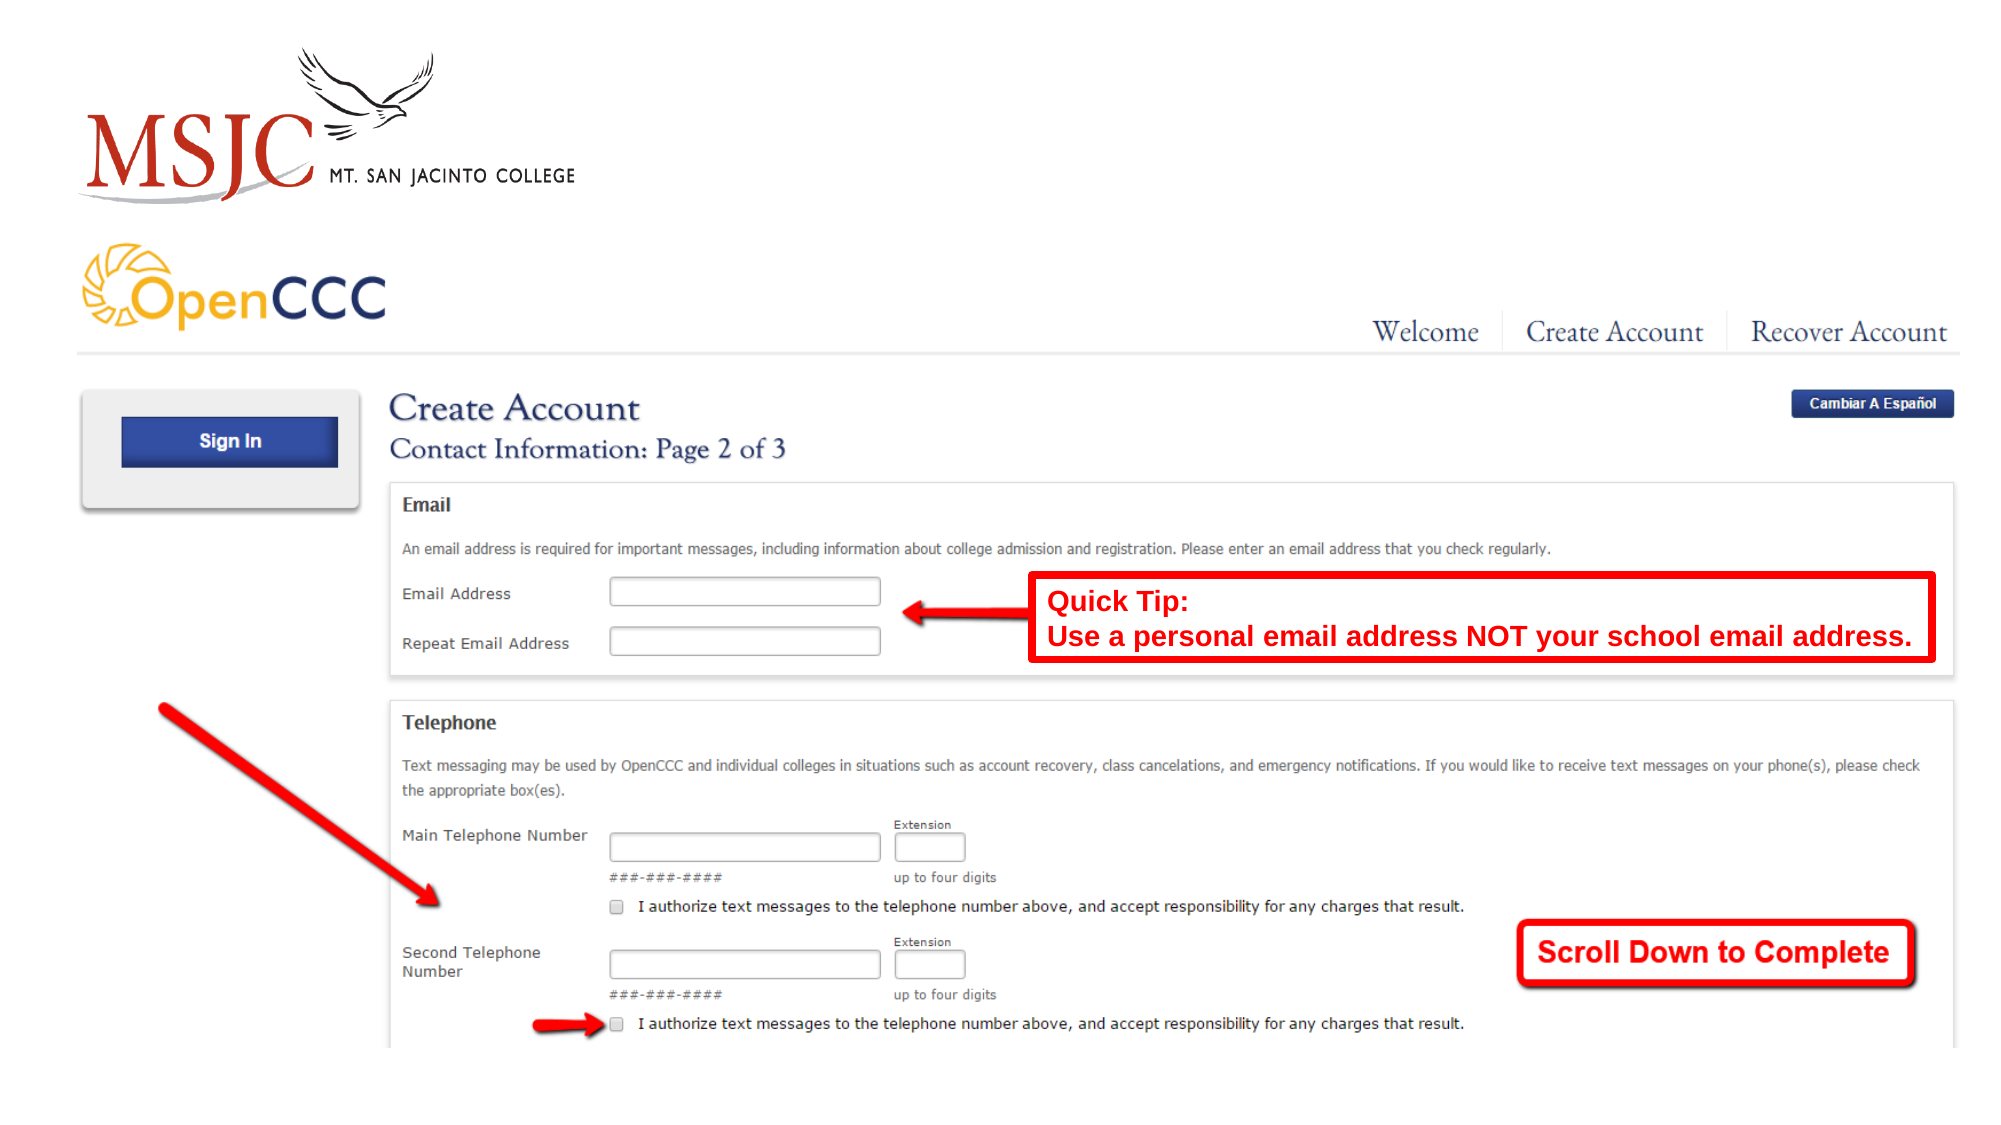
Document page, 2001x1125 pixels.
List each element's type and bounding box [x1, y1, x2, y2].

picture [77, 231, 1960, 1049]
picture [77, 47, 576, 204]
